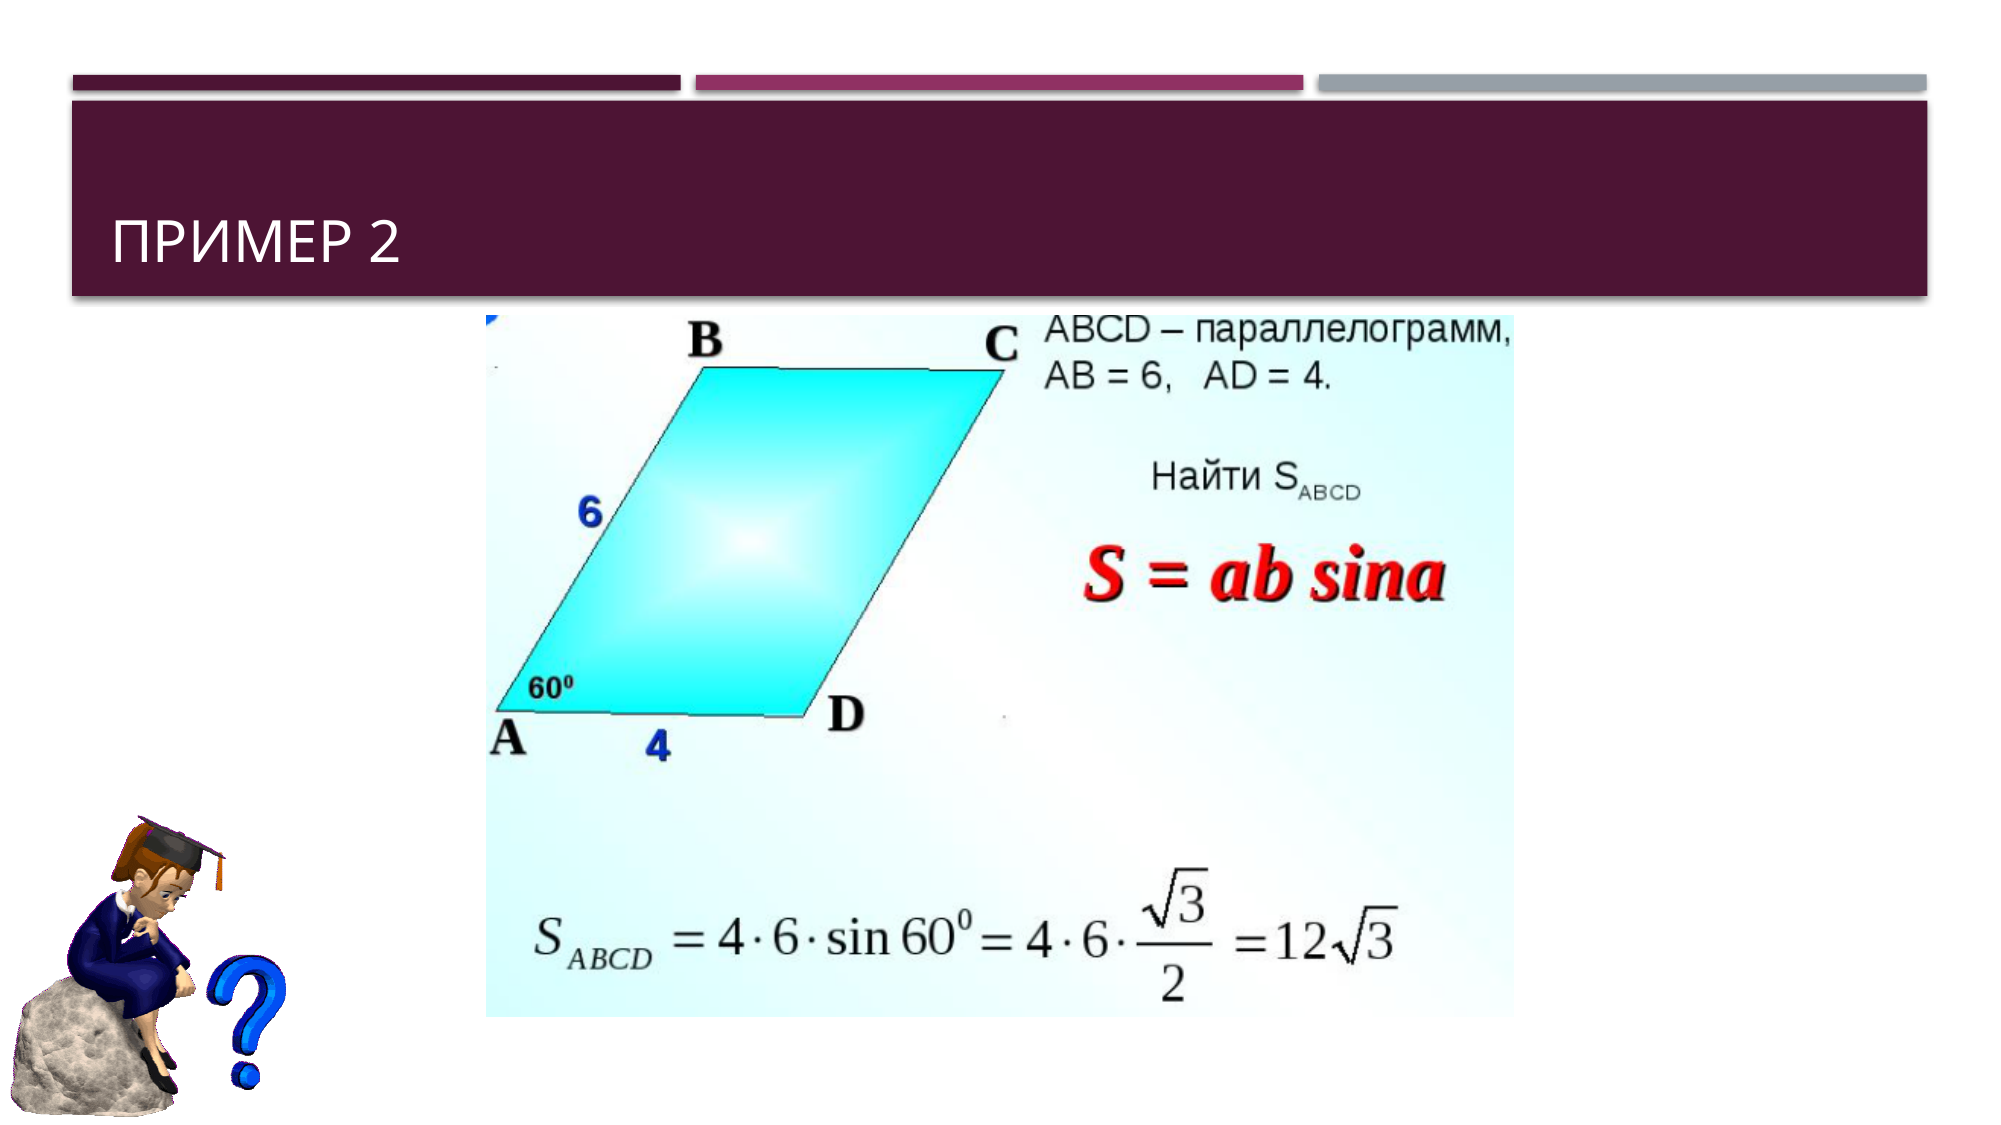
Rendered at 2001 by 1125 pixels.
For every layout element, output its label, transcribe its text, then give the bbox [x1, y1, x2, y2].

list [485, 314, 1515, 1017]
picture [0, 805, 307, 1125]
title Пример 2 [95, 115, 1905, 282]
